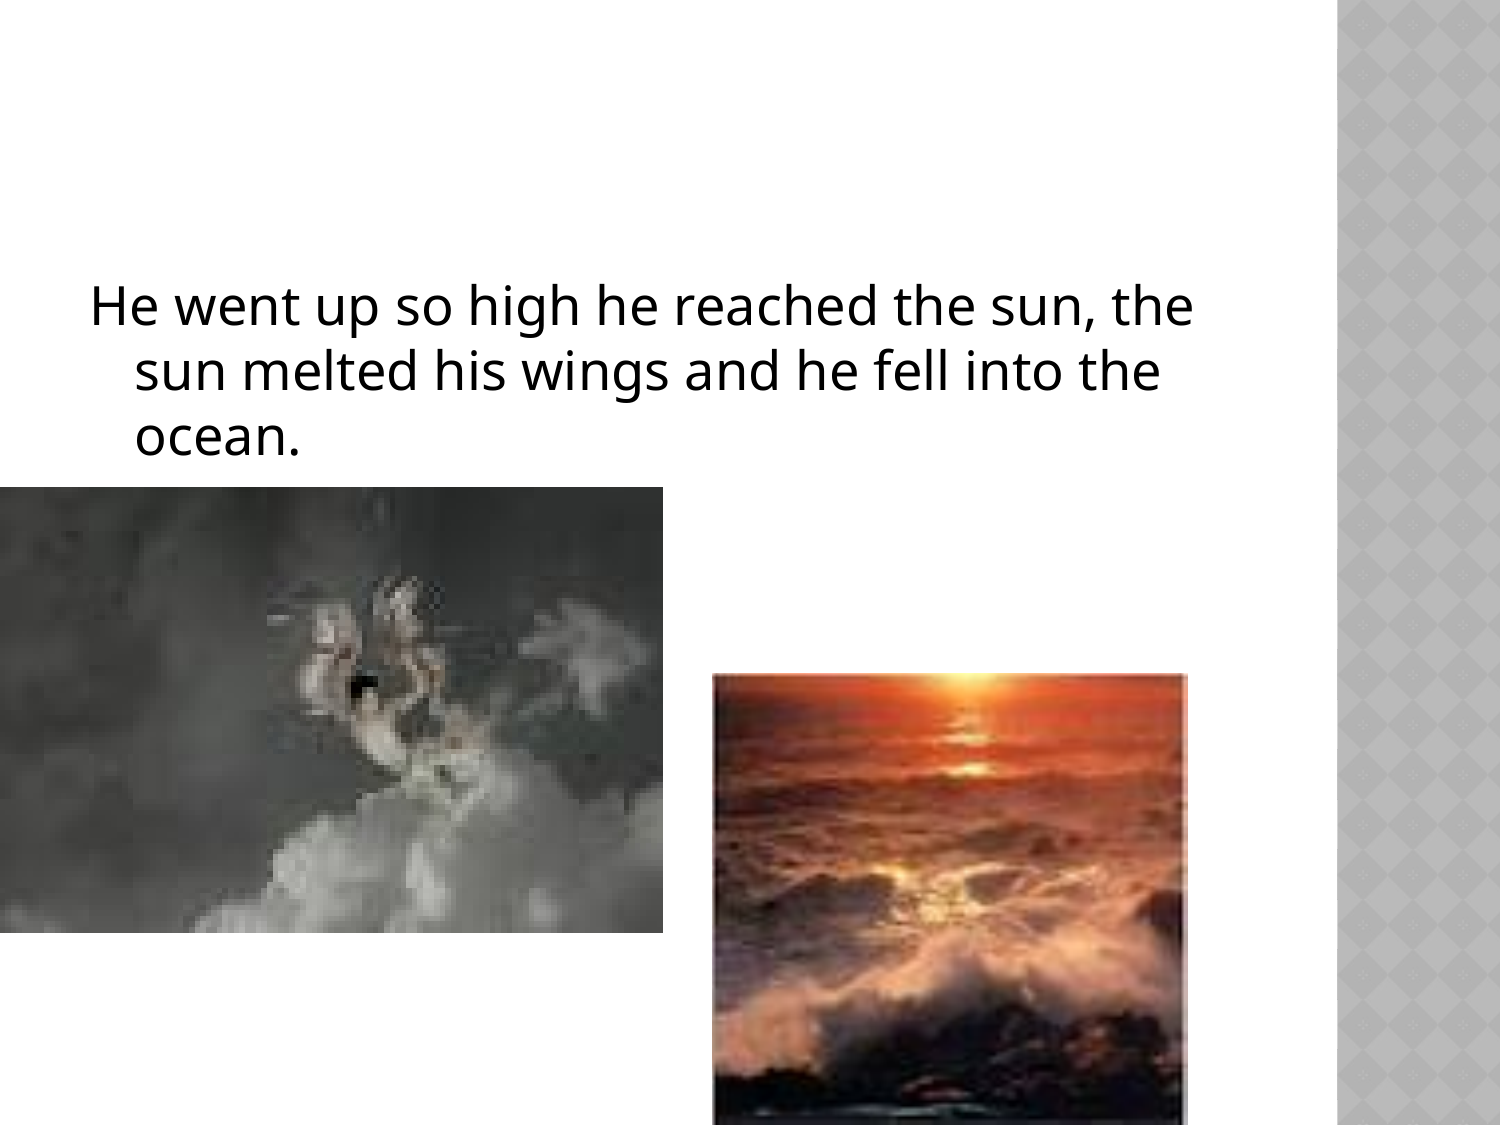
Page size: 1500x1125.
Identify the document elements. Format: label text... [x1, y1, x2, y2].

list He went up so high he reached the sun, the sun melted his wings and he fell into the ocean. [75, 264, 1263, 1059]
picture [0, 486, 663, 934]
picture [712, 673, 1188, 1125]
